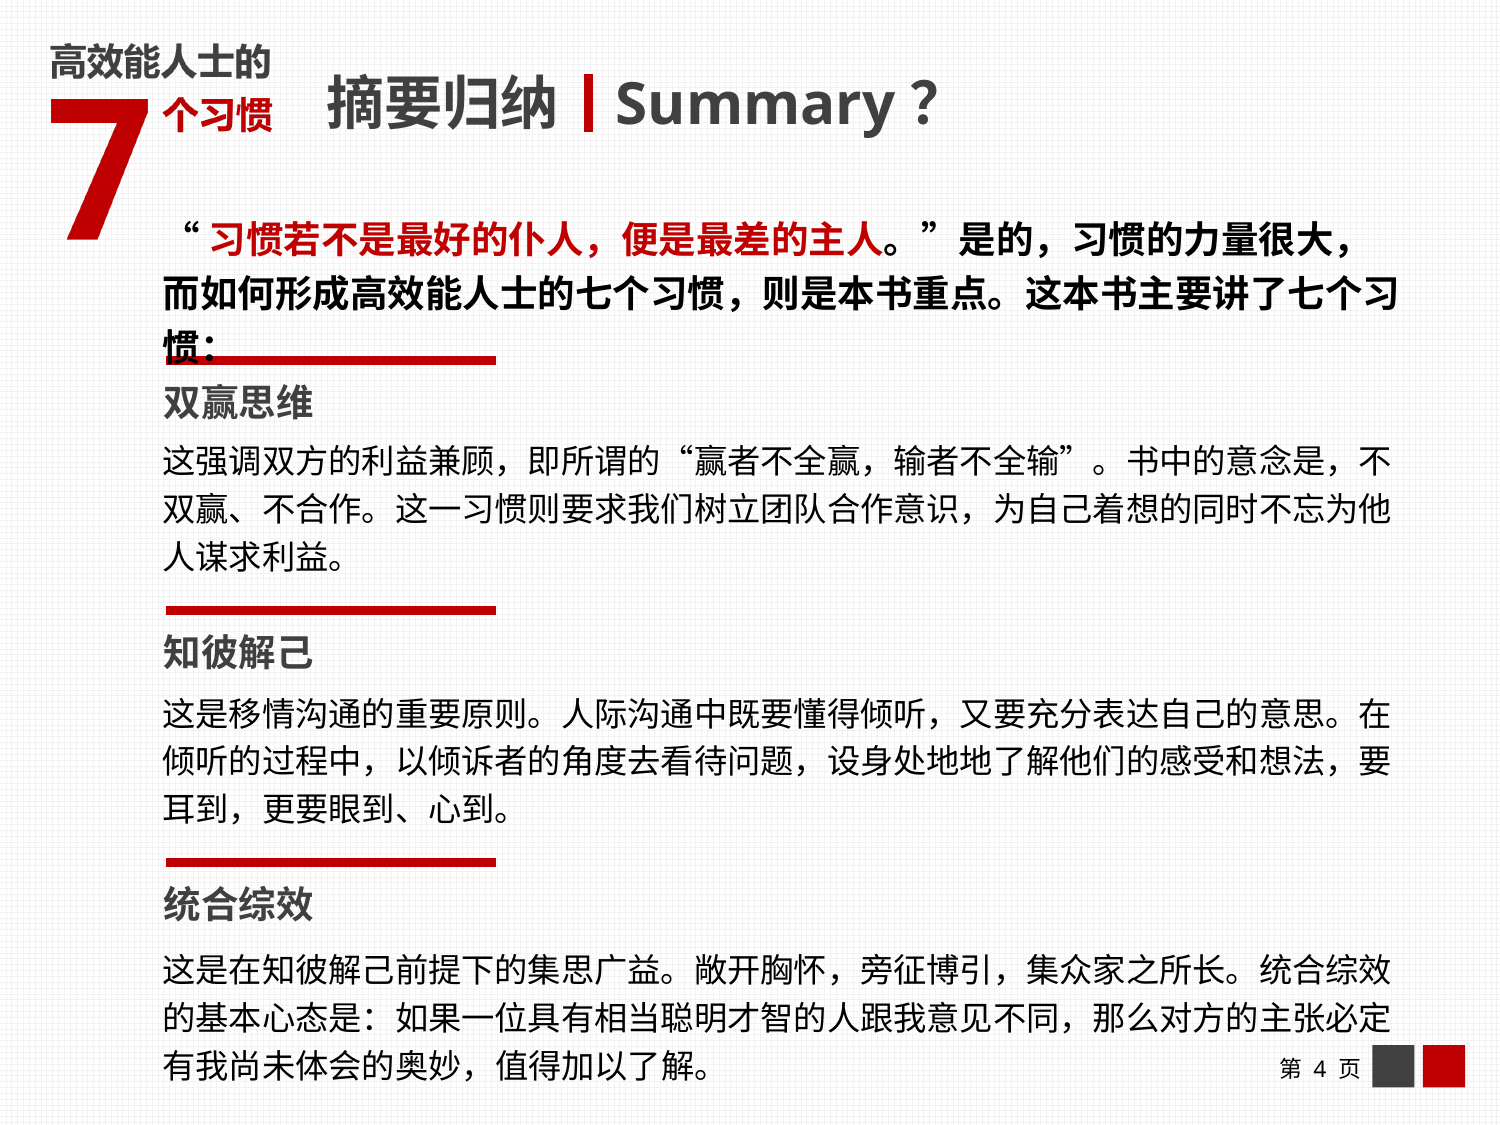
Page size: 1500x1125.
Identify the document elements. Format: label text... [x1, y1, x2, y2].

text_box [1422, 1044, 1466, 1088]
text_box “习惯若不是最好的仆人，便是最差的主人。”是的，习惯的力量很大，而如何形成高效能人士的七个习惯，则是本书重点。这本书主要讲了七个习惯： [295, 200, 1423, 377]
picture [0, 5, 295, 395]
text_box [147, 360, 1415, 582]
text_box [311, 58, 1024, 145]
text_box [147, 610, 1415, 834]
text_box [147, 862, 1415, 1091]
